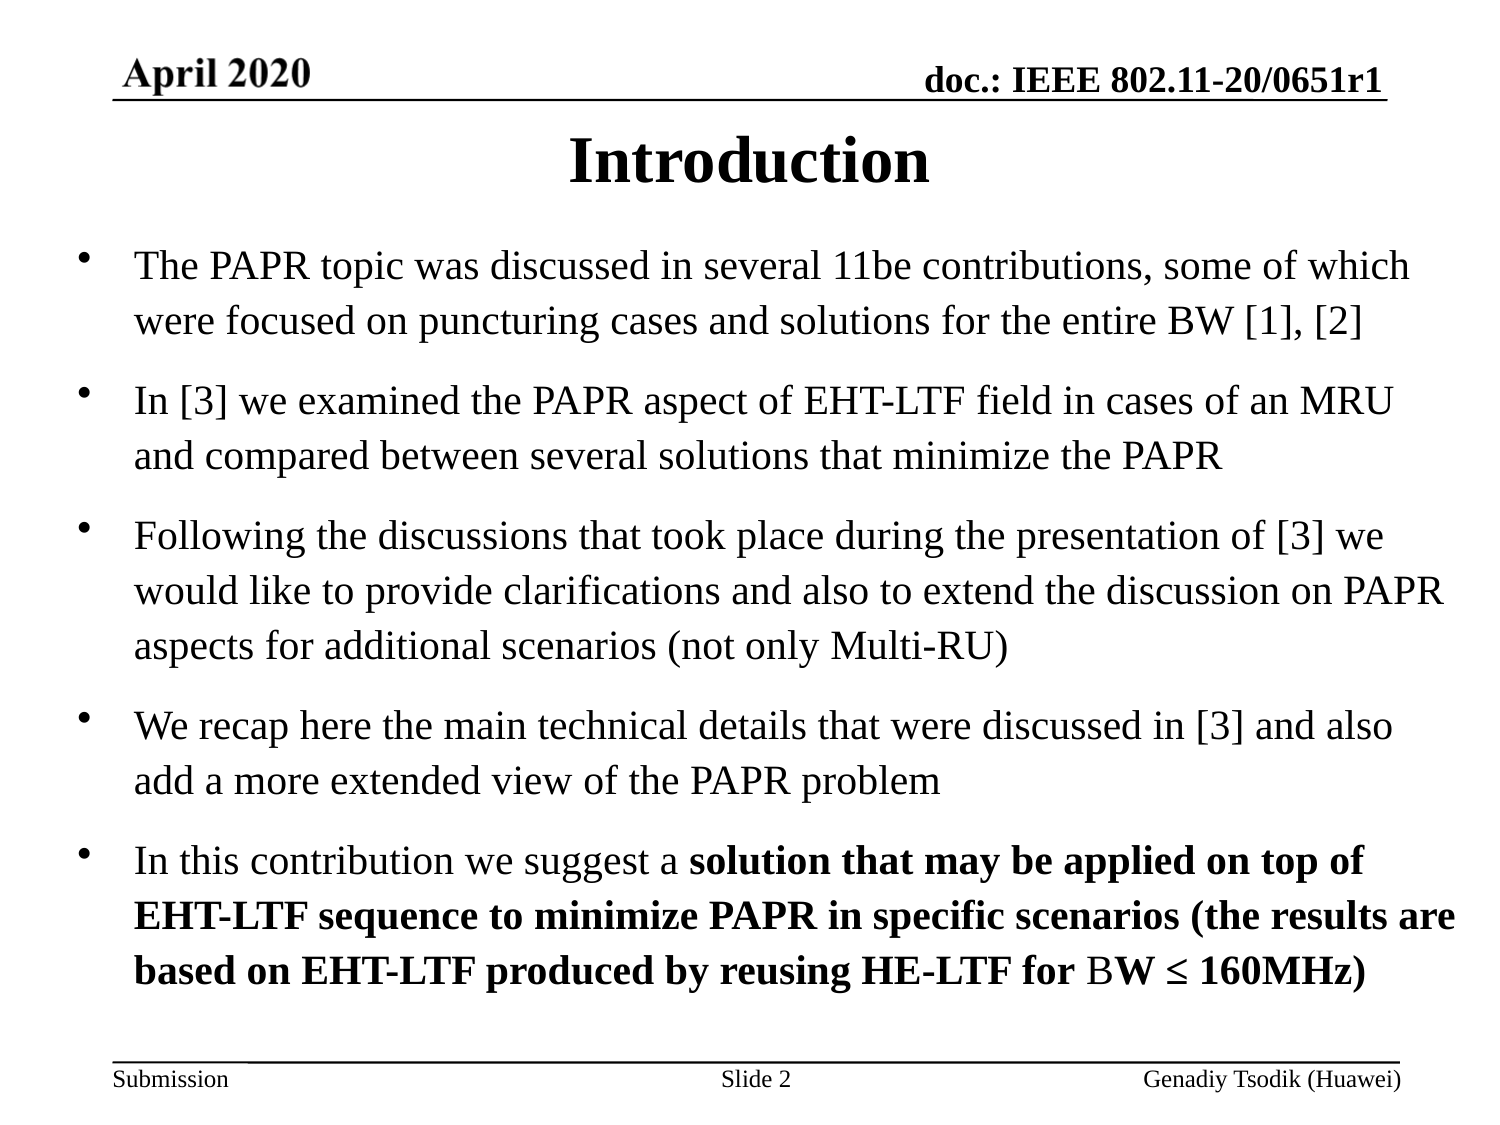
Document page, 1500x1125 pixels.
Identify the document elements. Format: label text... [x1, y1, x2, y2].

title Introduction [112, 112, 1388, 201]
footer Genadiy Tsodik (Huawei) [1139, 1061, 1402, 1093]
list The PAPR topic was discussed in several 11be contributions, some of which were focused on puncturing cases and solutions for the entire BW [1], [2] In [3] we examined the PAPR aspect of EHT-LTF field in cases of an MRU and compared between several solutions that minimize the PAPR Following the discussions that took place during the presentation of [3] we would like to provide clarifications and also to extend the discussion on PAPR aspects for additional scenarios (not only Multi-RU) We recap here the main technical details that were discussed in [3] and also add a more extended view of the PAPR problem In this contribution we suggest a solution that may be applied on top of EHT-LTF sequence to minimize PAPR in specific scenarios (the results are based on EHT-LTF produced by reusing HE-LTF for BW ≤ 160MHz) [62, 224, 1476, 1051]
picture [96, 33, 363, 122]
slide_number Slide 2 [712, 1061, 800, 1093]
